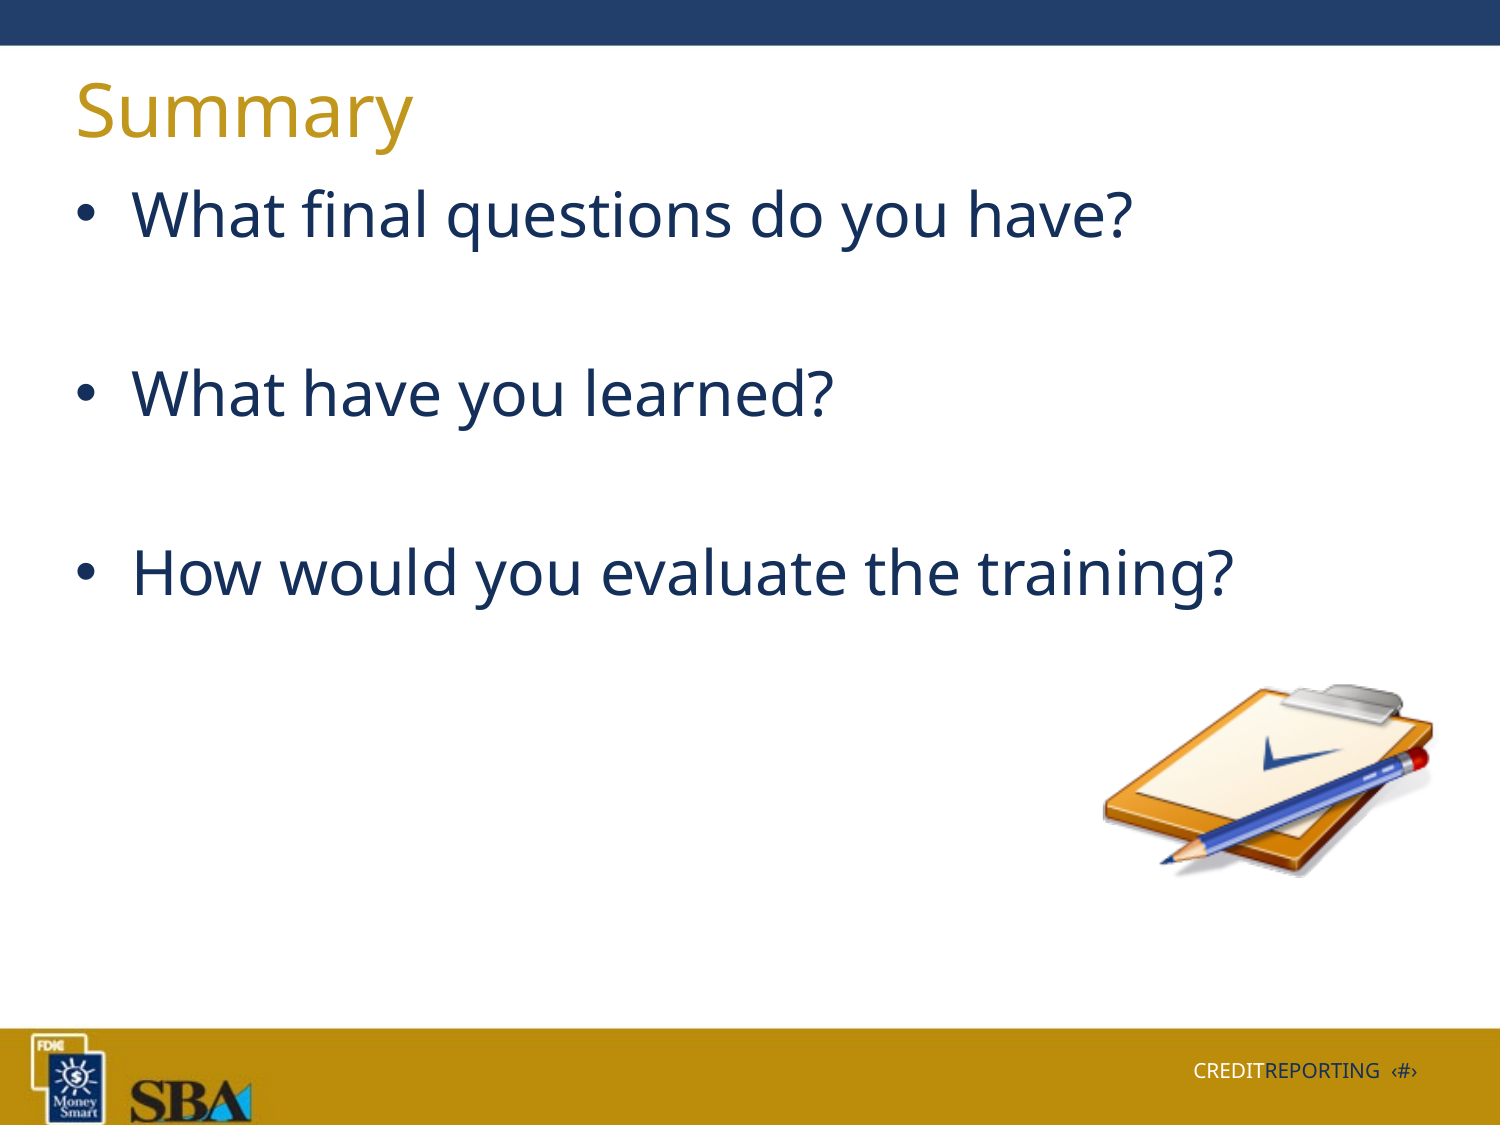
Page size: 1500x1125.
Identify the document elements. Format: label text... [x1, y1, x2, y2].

list What final questions do you have? What have you learned? How would you evaluate the training? [74, 174, 1426, 876]
title Summary [74, 61, 1426, 163]
picture [0, 0, 1500, 1125]
